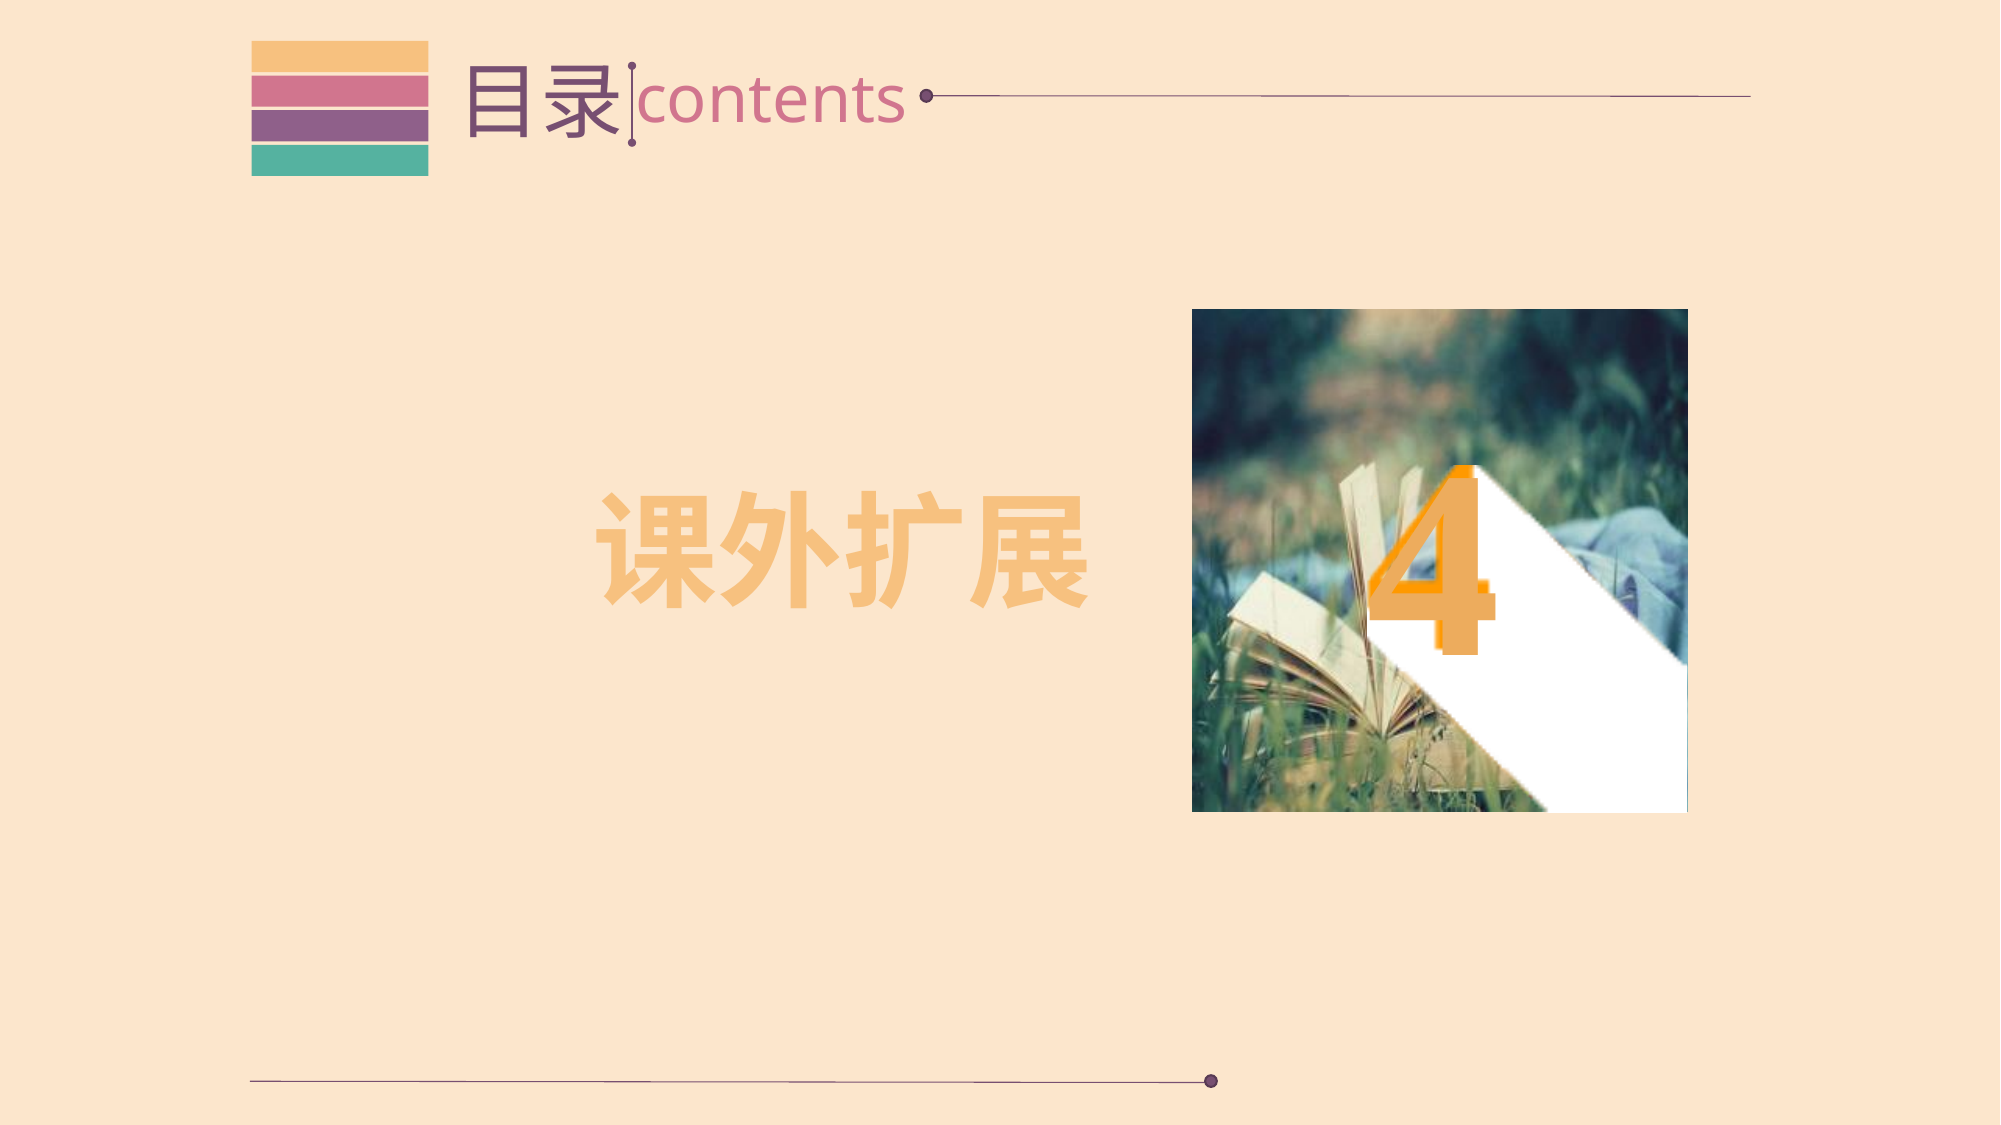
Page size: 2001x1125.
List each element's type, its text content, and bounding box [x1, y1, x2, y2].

text_box contents [620, 48, 927, 144]
text_box 课外扩展 [563, 465, 1108, 631]
text_box 目录 [429, 41, 654, 156]
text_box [251, 40, 429, 177]
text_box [249, 1075, 1217, 1087]
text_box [920, 89, 1751, 102]
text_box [1192, 309, 1688, 813]
